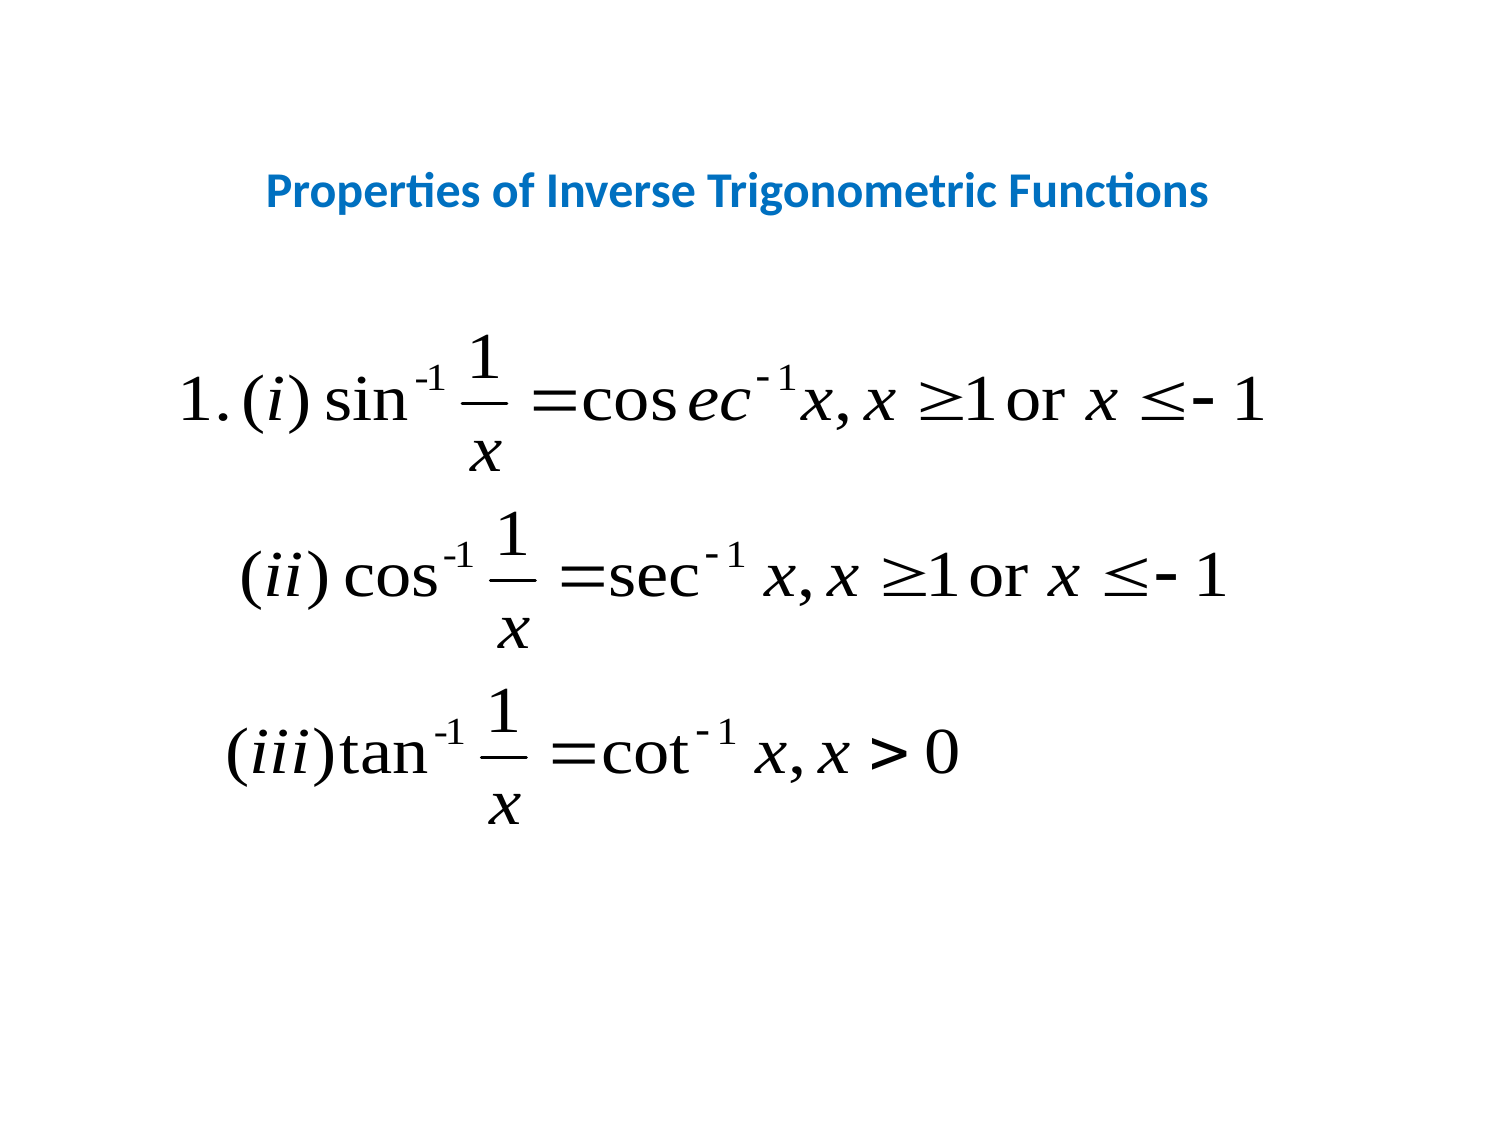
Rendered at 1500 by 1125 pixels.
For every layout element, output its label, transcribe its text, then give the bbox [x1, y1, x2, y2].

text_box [174, 312, 1276, 838]
text_box Properties of Inverse Trigonometric Functions [237, 149, 1238, 225]
